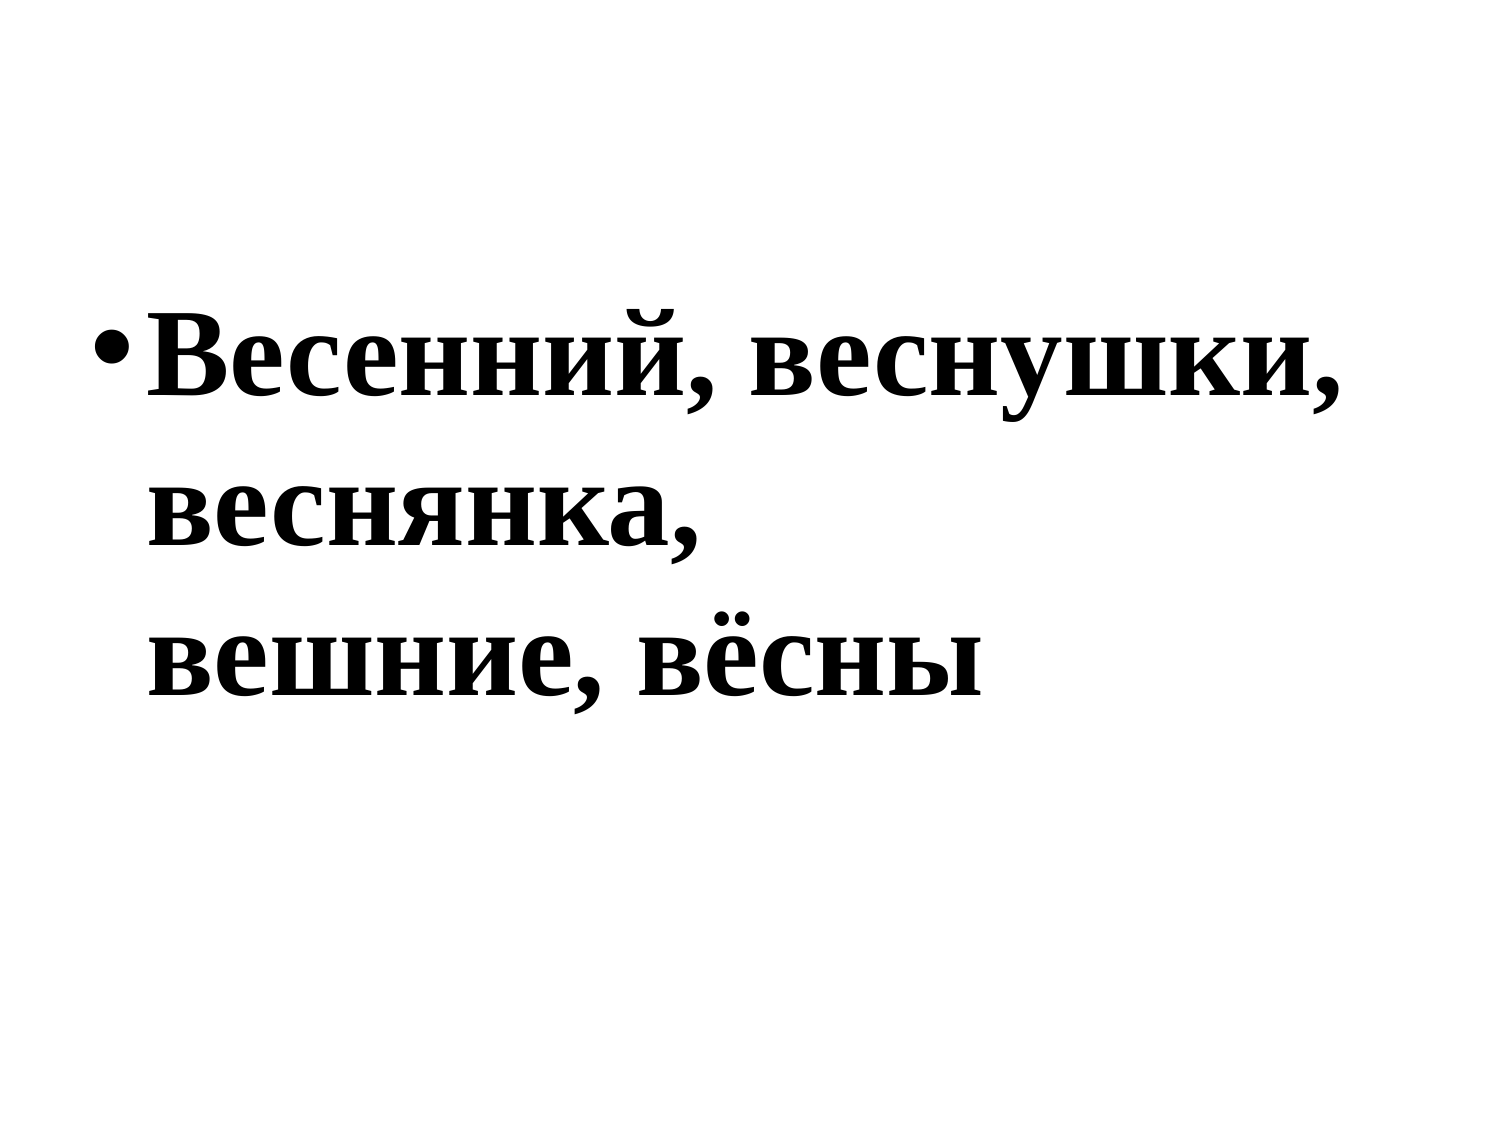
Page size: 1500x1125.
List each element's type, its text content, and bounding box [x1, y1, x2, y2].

text_box [147, 509, 1388, 570]
list Весенний, веснушки, веснянка, вешние, вёсны [75, 262, 1425, 1005]
